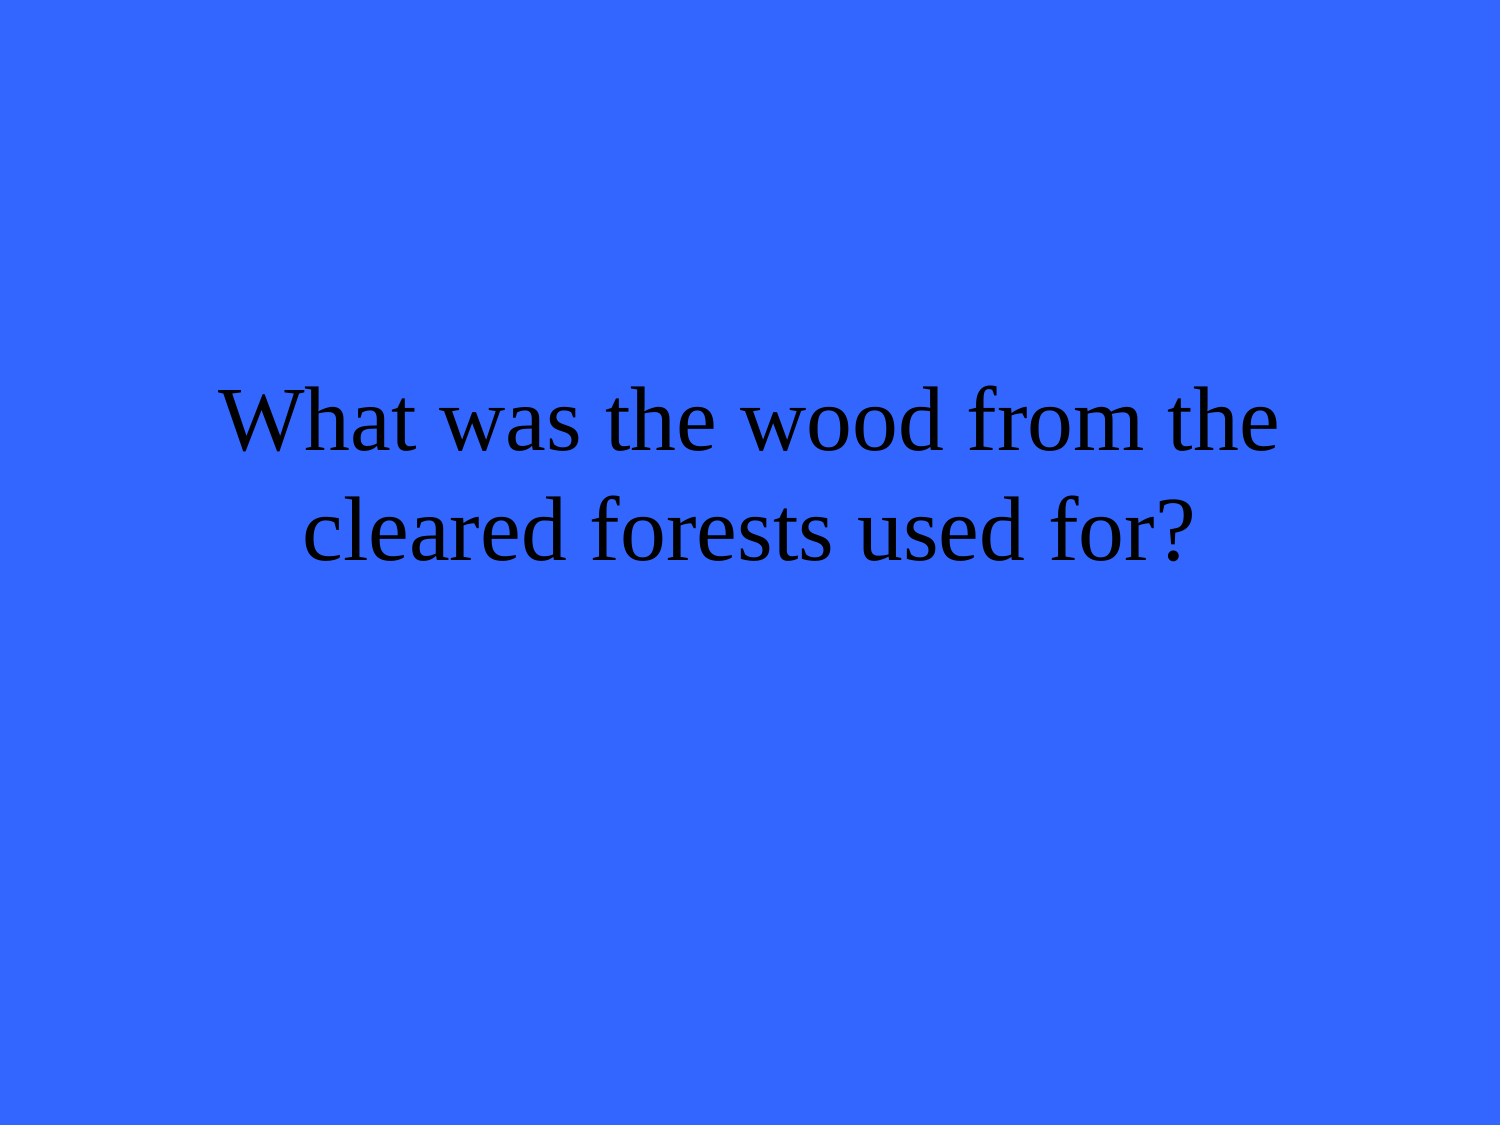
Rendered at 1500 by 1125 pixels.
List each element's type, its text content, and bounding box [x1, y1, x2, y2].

title What was the wood from the cleared forests used for? [112, 375, 1388, 563]
